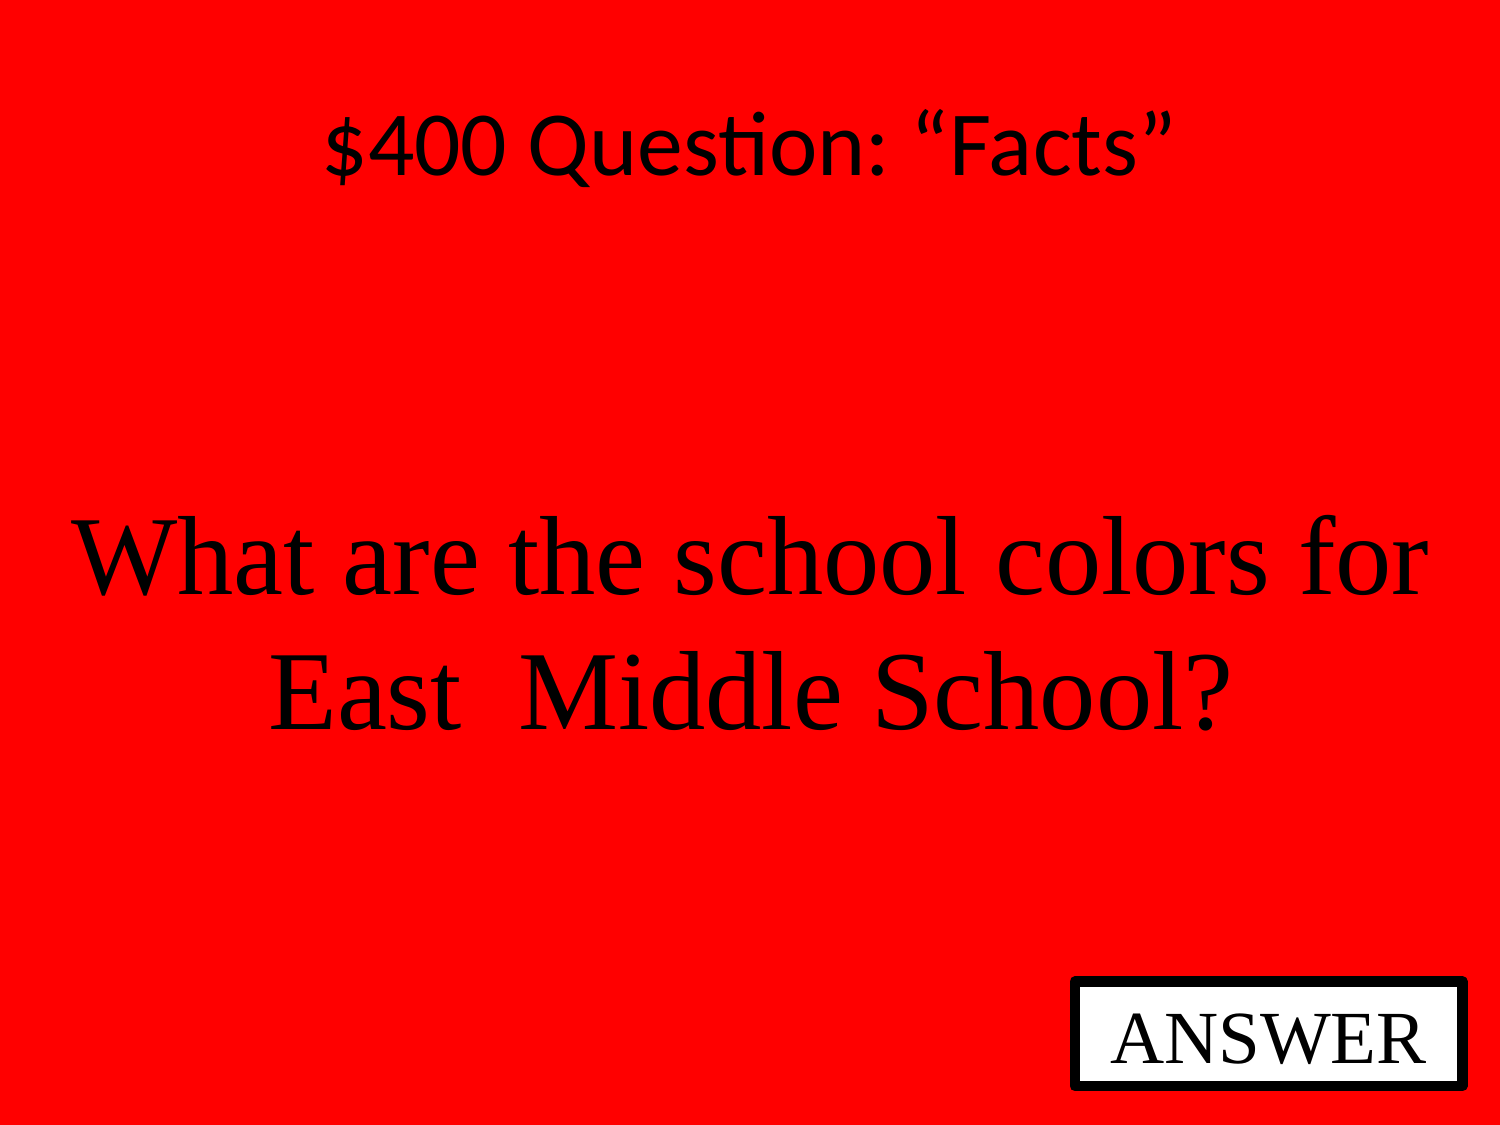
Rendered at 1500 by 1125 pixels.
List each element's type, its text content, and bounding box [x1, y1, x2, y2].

text_box What are the school colors for East Middle School? [56, 474, 1447, 760]
title $400 Question: “Facts” [75, 45, 1425, 233]
text_box ANSWER [1074, 981, 1463, 1087]
